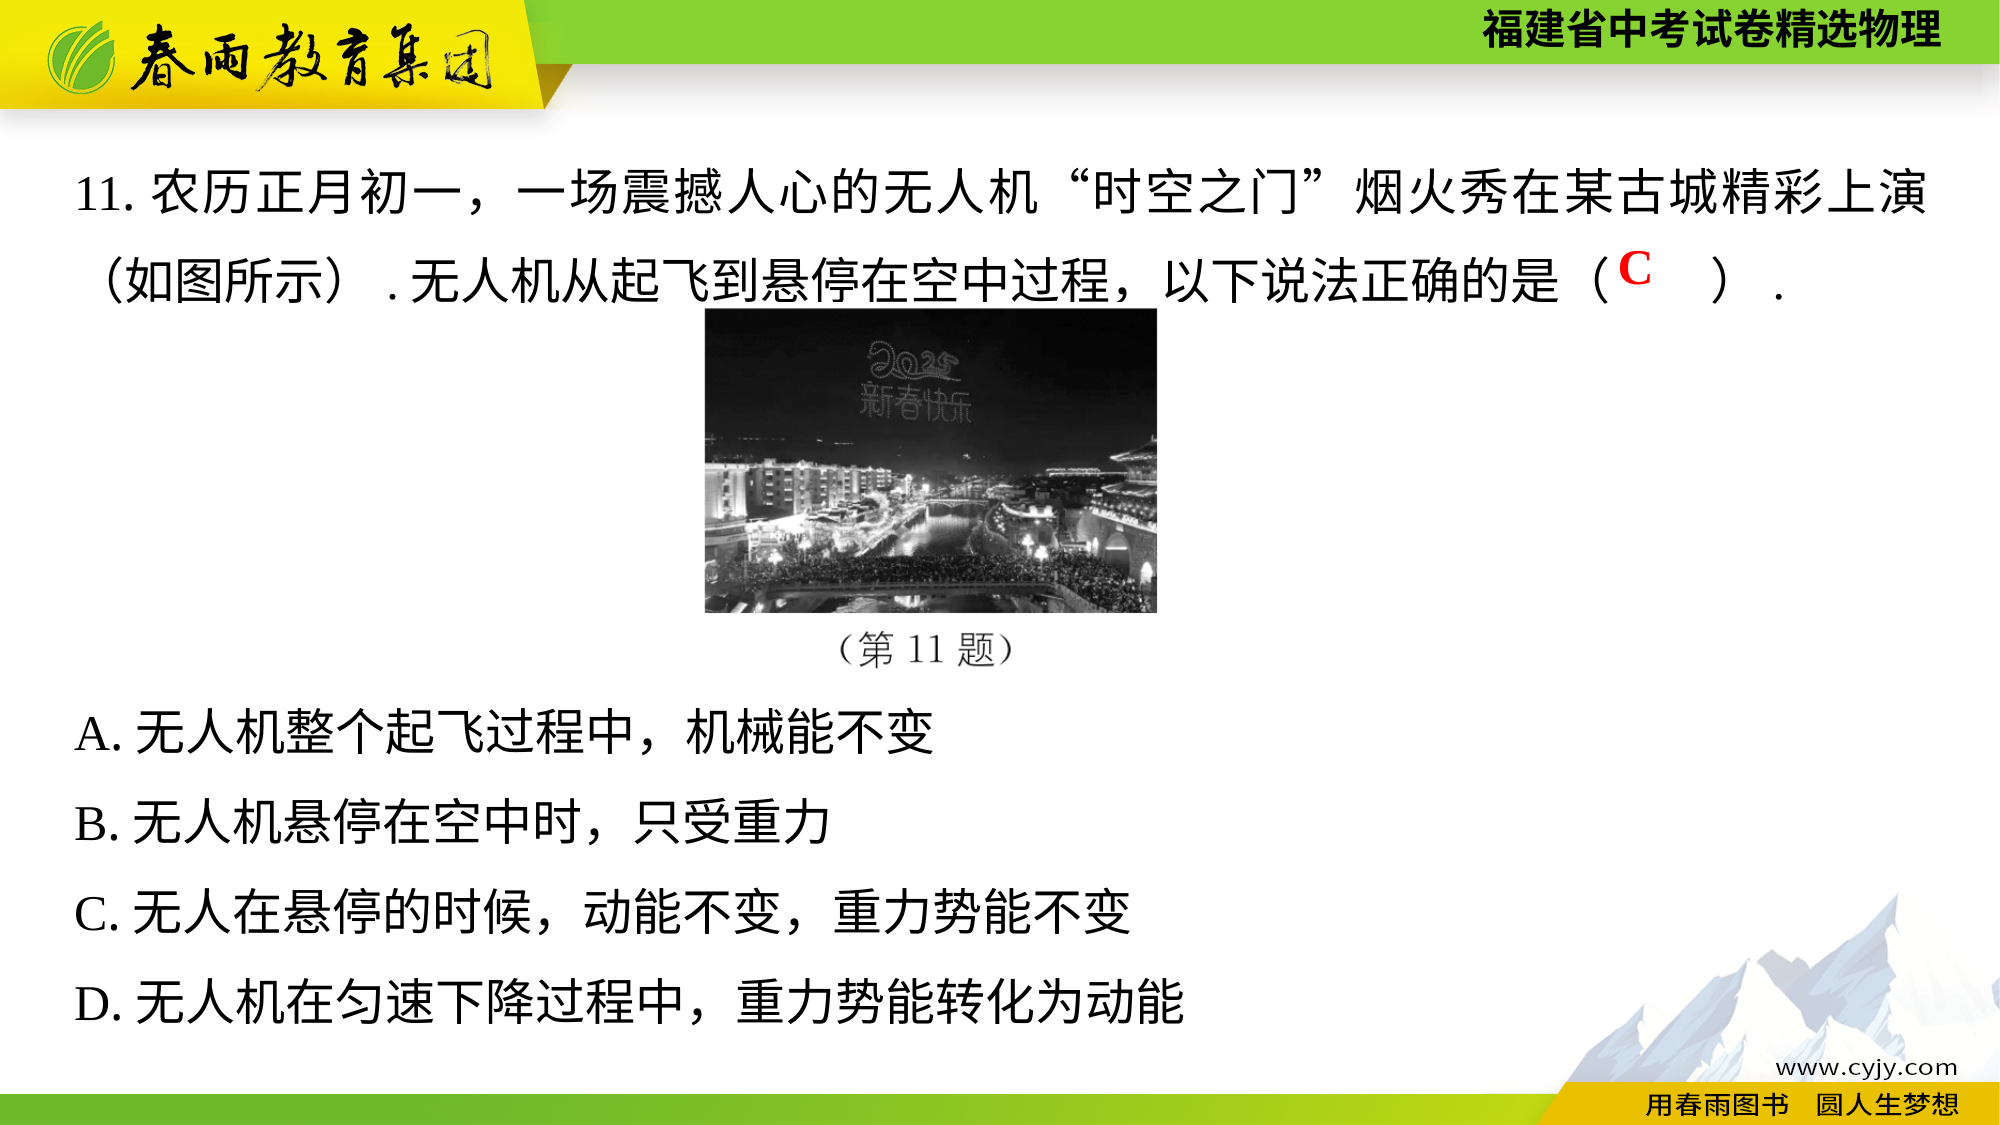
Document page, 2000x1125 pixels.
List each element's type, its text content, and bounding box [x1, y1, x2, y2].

picture [0, 0, 2000, 1125]
text_box C [1602, 226, 1669, 302]
list 11.农历正月初一，一场震撼人心的无人机“时空之门”烟火秀在某古城精彩上演（如图所示）.无人机从起飞到悬停在空中过程，以下说法正确的是（ ）. A.无人机整个起飞过程中，机械能不变 B.无人机悬停在空中时，只受重力 C.无人在悬停的时候，动能不变，重力势能不变 D.无人机在匀速下降过程中，重力势能转化为动能 [59, 122, 1944, 1047]
